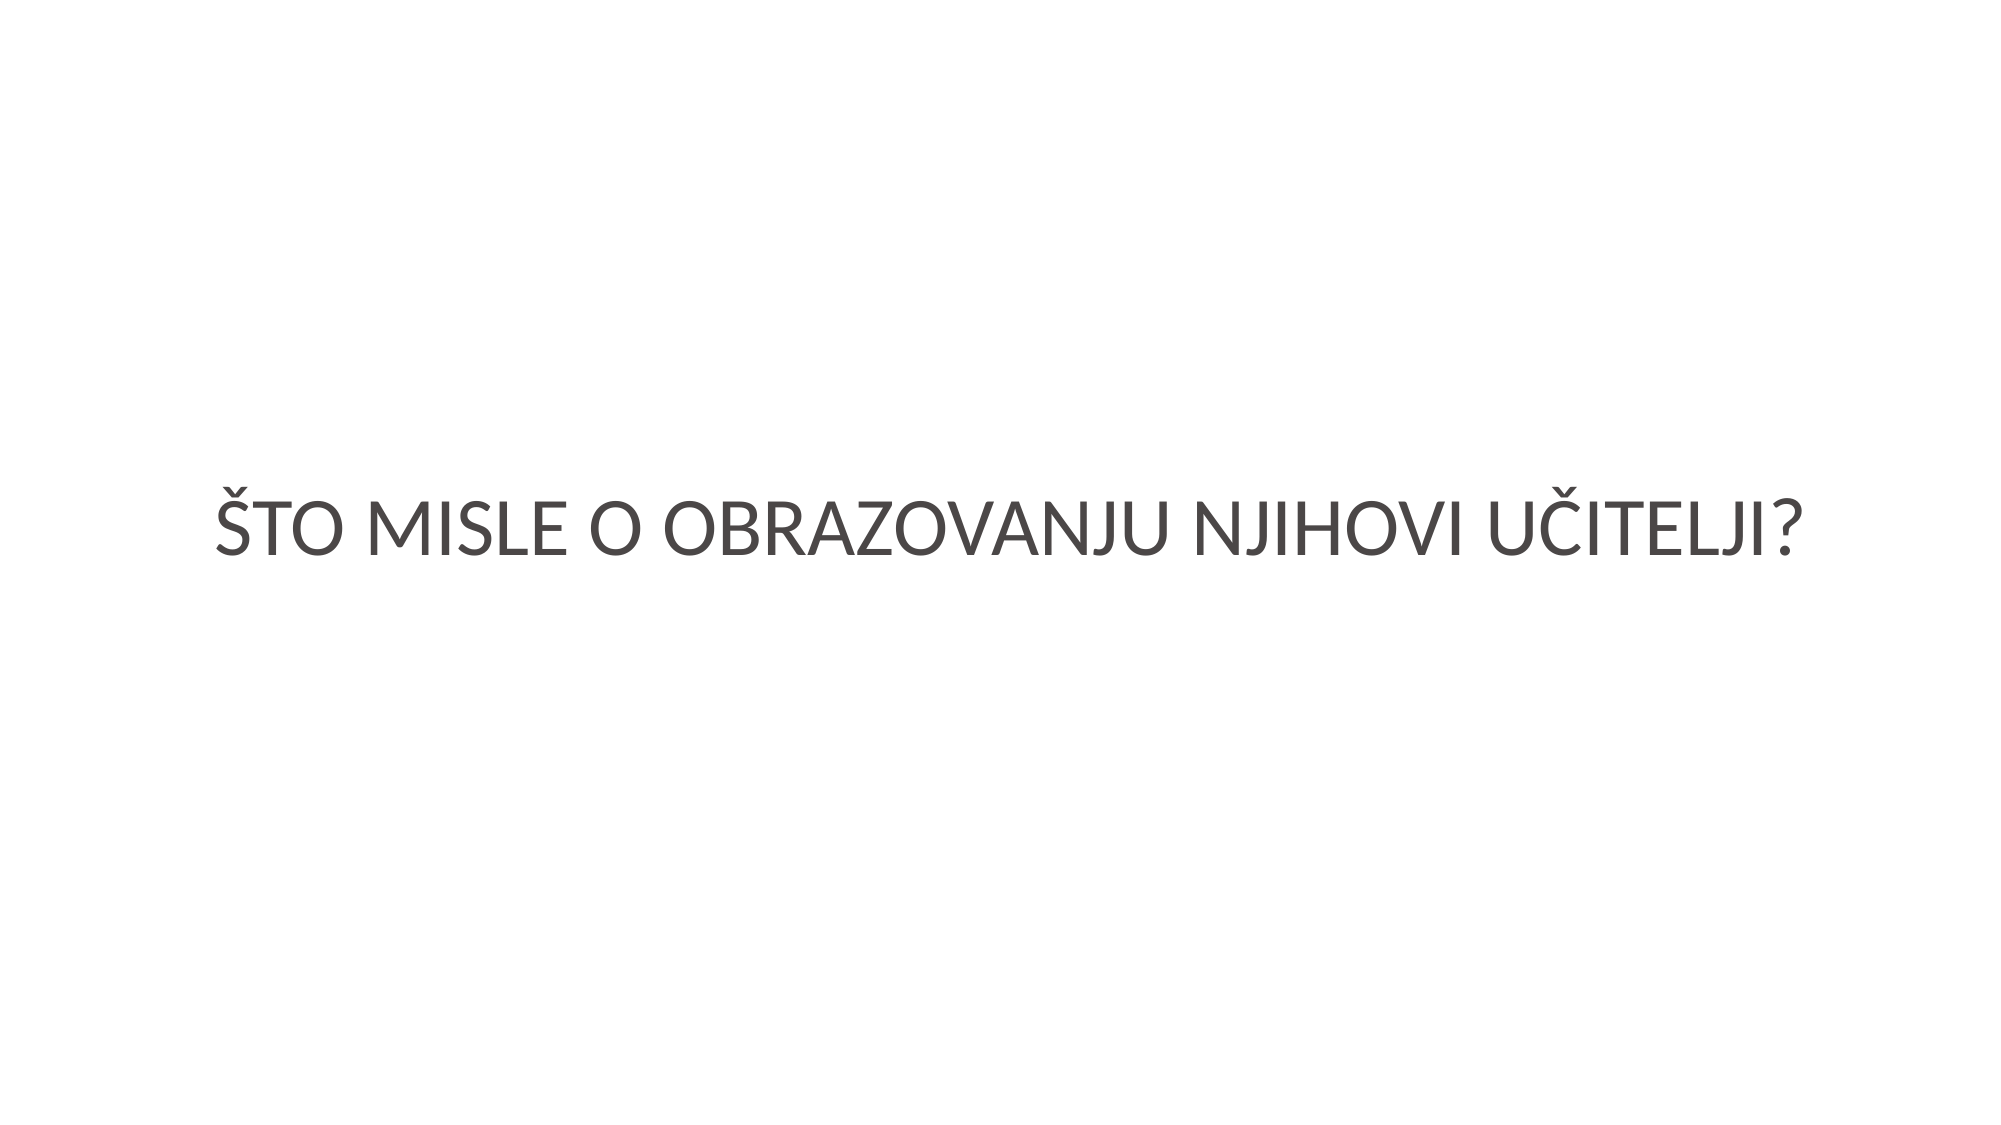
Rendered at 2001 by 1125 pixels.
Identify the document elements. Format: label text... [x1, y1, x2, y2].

text_box ŠTO MISLE O OBRAZOVANJU NJIHOVI UČITELJI? [69, 415, 1954, 580]
